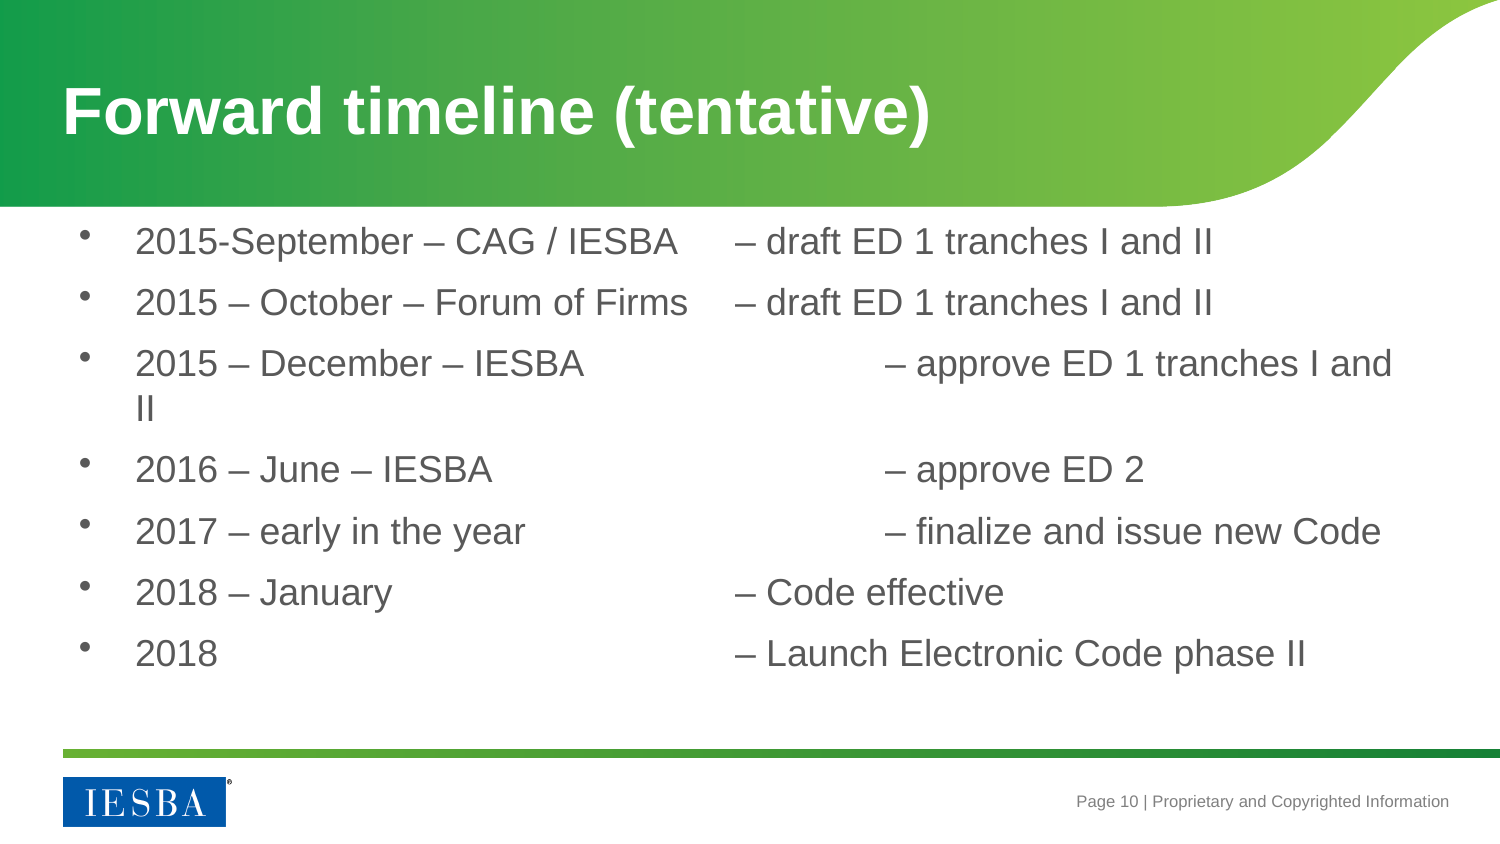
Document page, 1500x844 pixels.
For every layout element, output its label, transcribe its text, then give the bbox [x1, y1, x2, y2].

list 2015-September – CAG / IESBA – draft ED 1 tranches I and II 2015 – October – Forum of Firms – draft ED 1 tranches I and II 2015 – December – IESBA – approve ED 1 tranches I and II 2016 – June – IESBA – approve ED 2 2017 – early in the year – finalize and issue new Code 2018 – January – Code effective 2018 – Launch Electronic Code phase II [63, 209, 1439, 725]
picture [63, 777, 232, 827]
title Forward timeline (tentative) [62, 75, 1300, 141]
picture [0, 0, 1500, 207]
